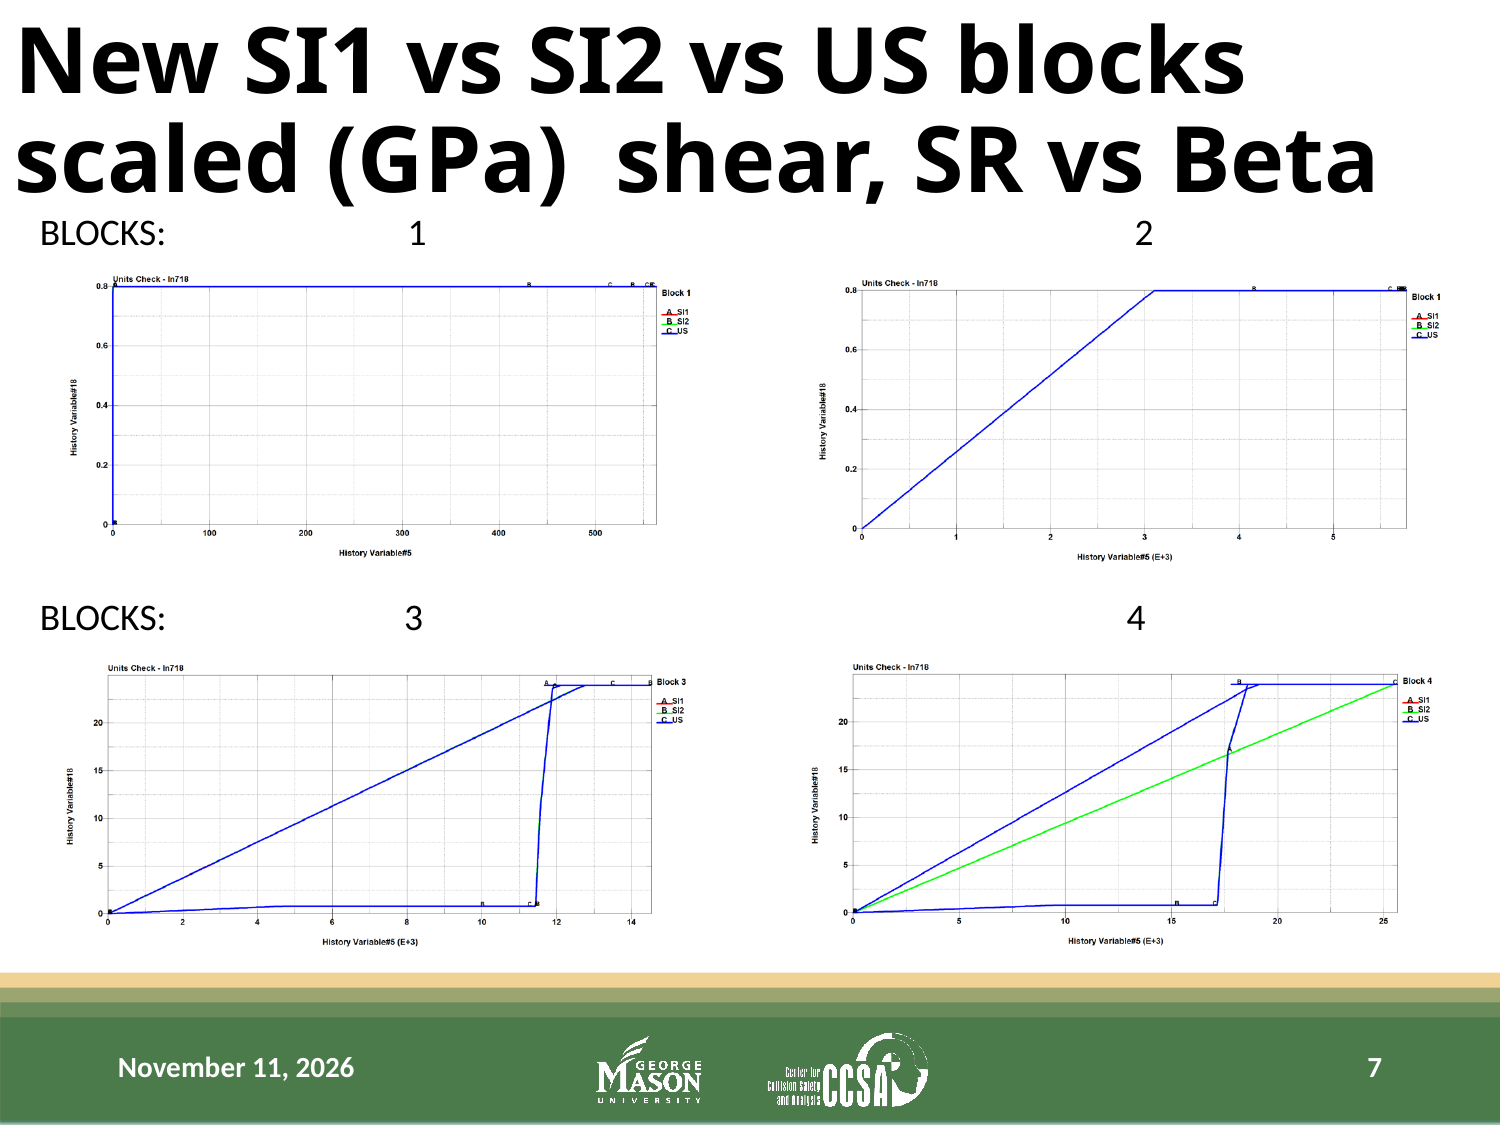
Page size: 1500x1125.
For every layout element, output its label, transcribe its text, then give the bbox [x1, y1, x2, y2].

text_box BLOCKS: 1 2 [24, 200, 1500, 261]
text_box BLOCKS: 3 4 [25, 585, 1500, 646]
text_box New SI1 vs SI2 vs US blocks scaled (GPa) shear, SR vs Beta [0, 25, 1475, 201]
picture [796, 272, 1453, 570]
picture [47, 268, 703, 566]
slide_number 7 [1115, 1041, 1397, 1102]
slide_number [103, 1041, 441, 1102]
picture [42, 657, 698, 955]
picture [787, 656, 1444, 954]
picture [587, 1024, 713, 1115]
picture [757, 1024, 938, 1115]
